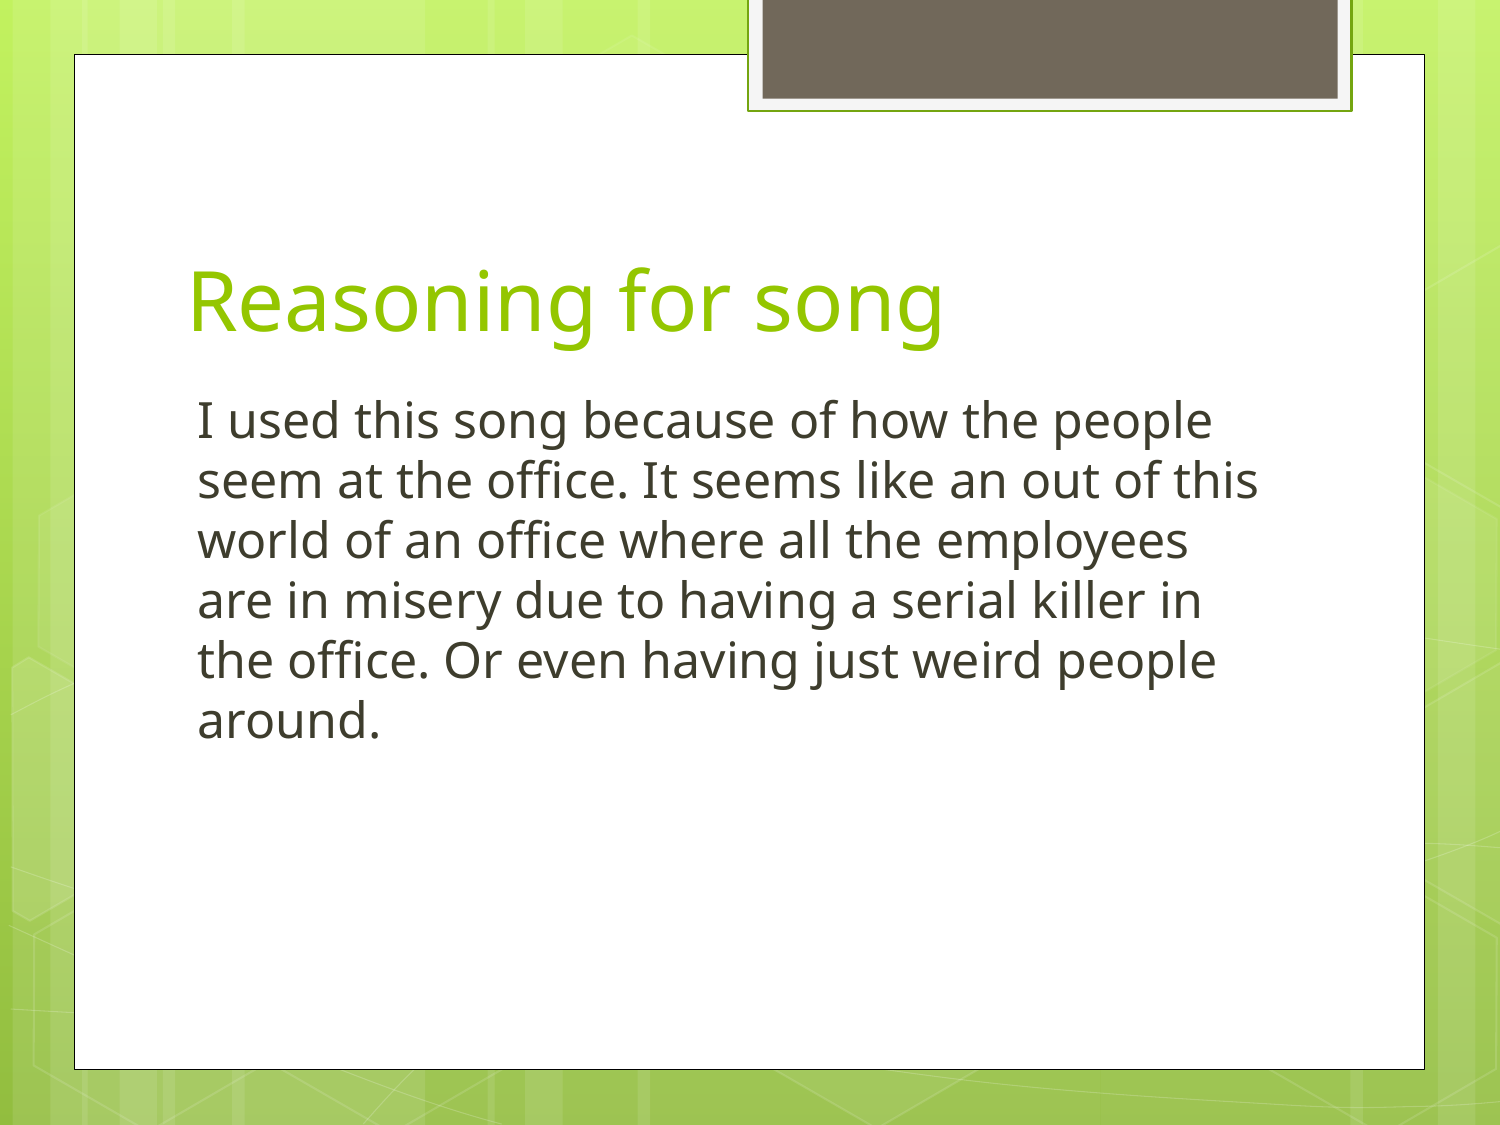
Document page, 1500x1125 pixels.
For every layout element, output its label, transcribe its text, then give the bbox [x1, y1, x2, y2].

title Reasoning for song [171, 168, 1324, 357]
list I used this song because of how the people seem at the office. It seems like an out of this world of an office where all the employees are in misery due to having a serial killer in the office. Or even having just weird people around. [171, 381, 1283, 957]
